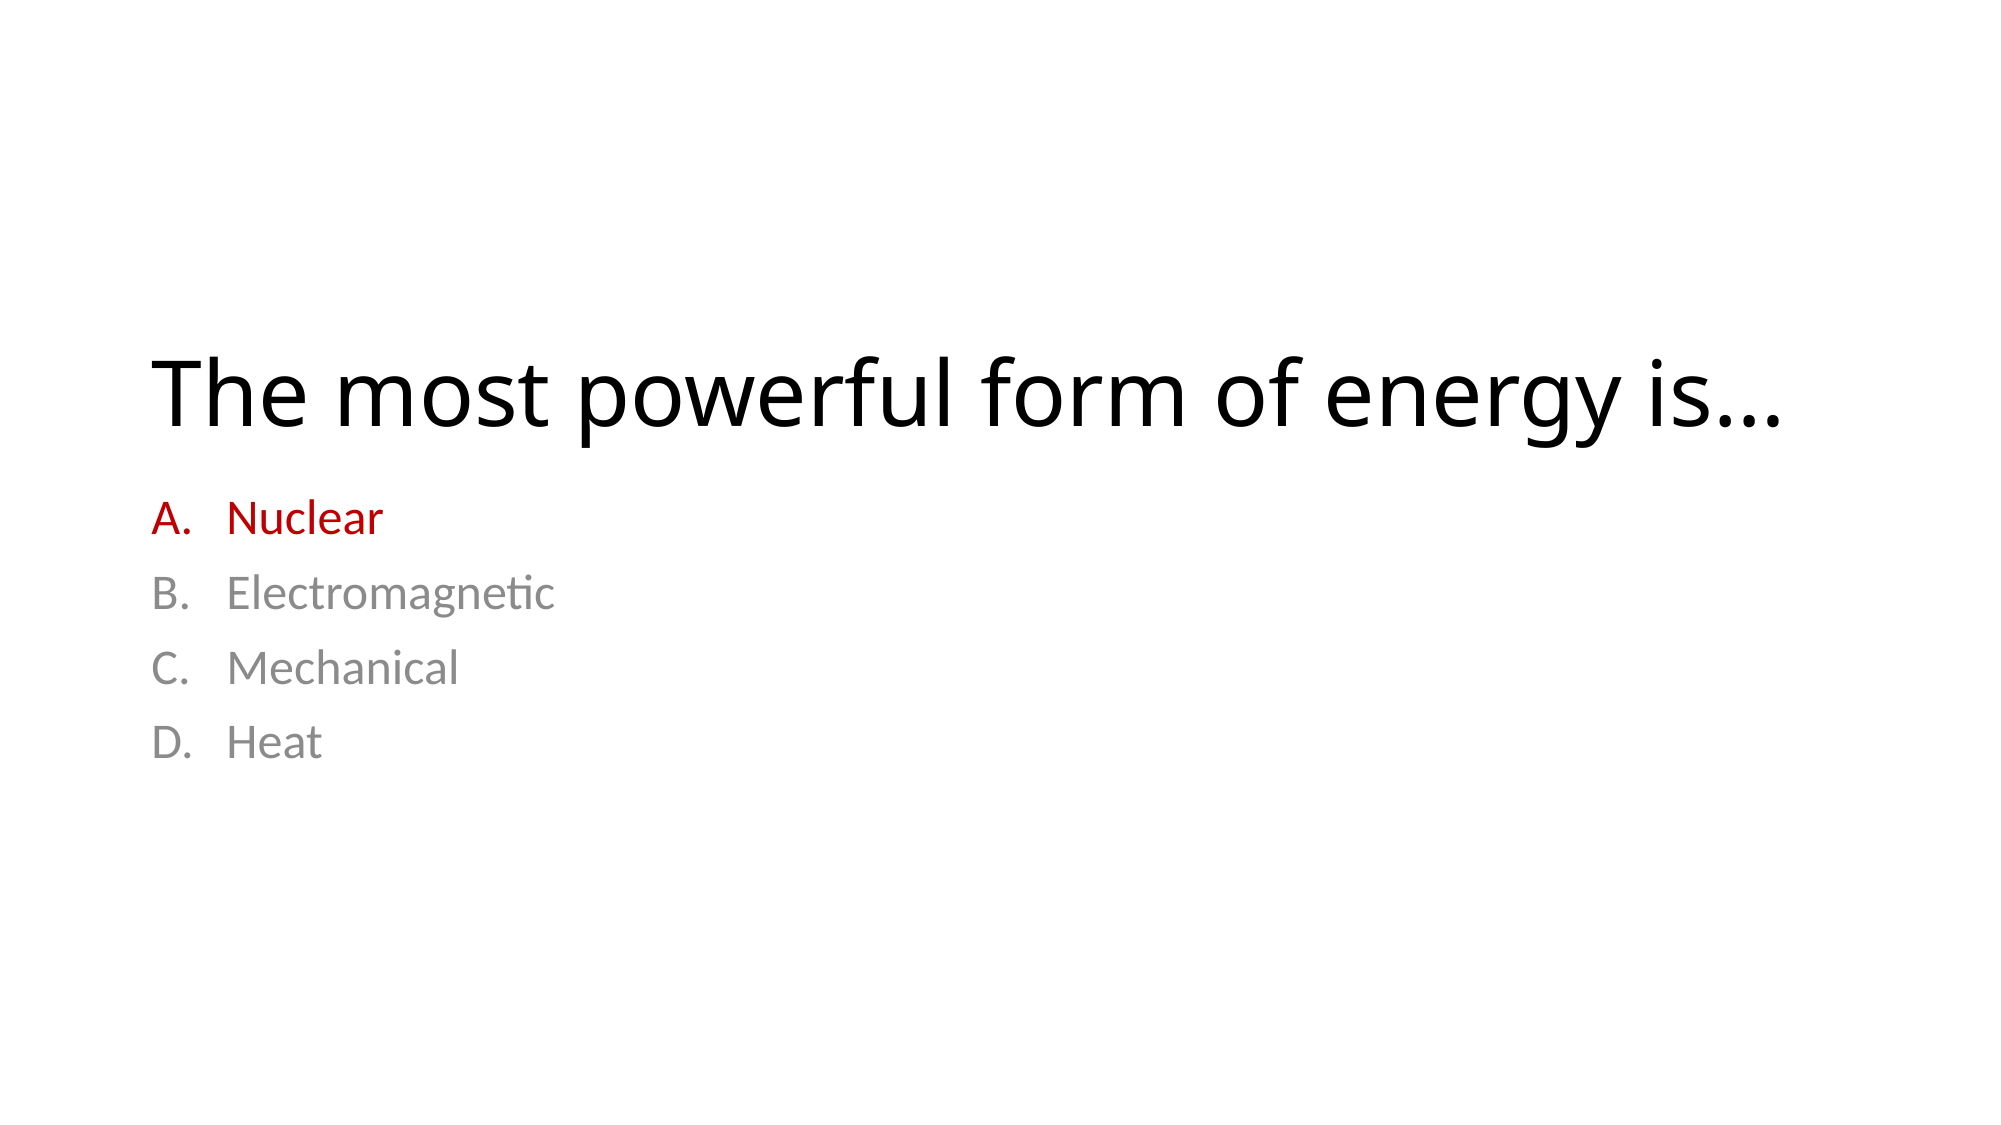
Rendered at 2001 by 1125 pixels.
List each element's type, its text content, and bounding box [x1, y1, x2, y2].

list Nuclear Electromagnetic Mechanical Heat [136, 483, 1862, 999]
title The most powerful form of energy is… [136, 280, 1862, 455]
